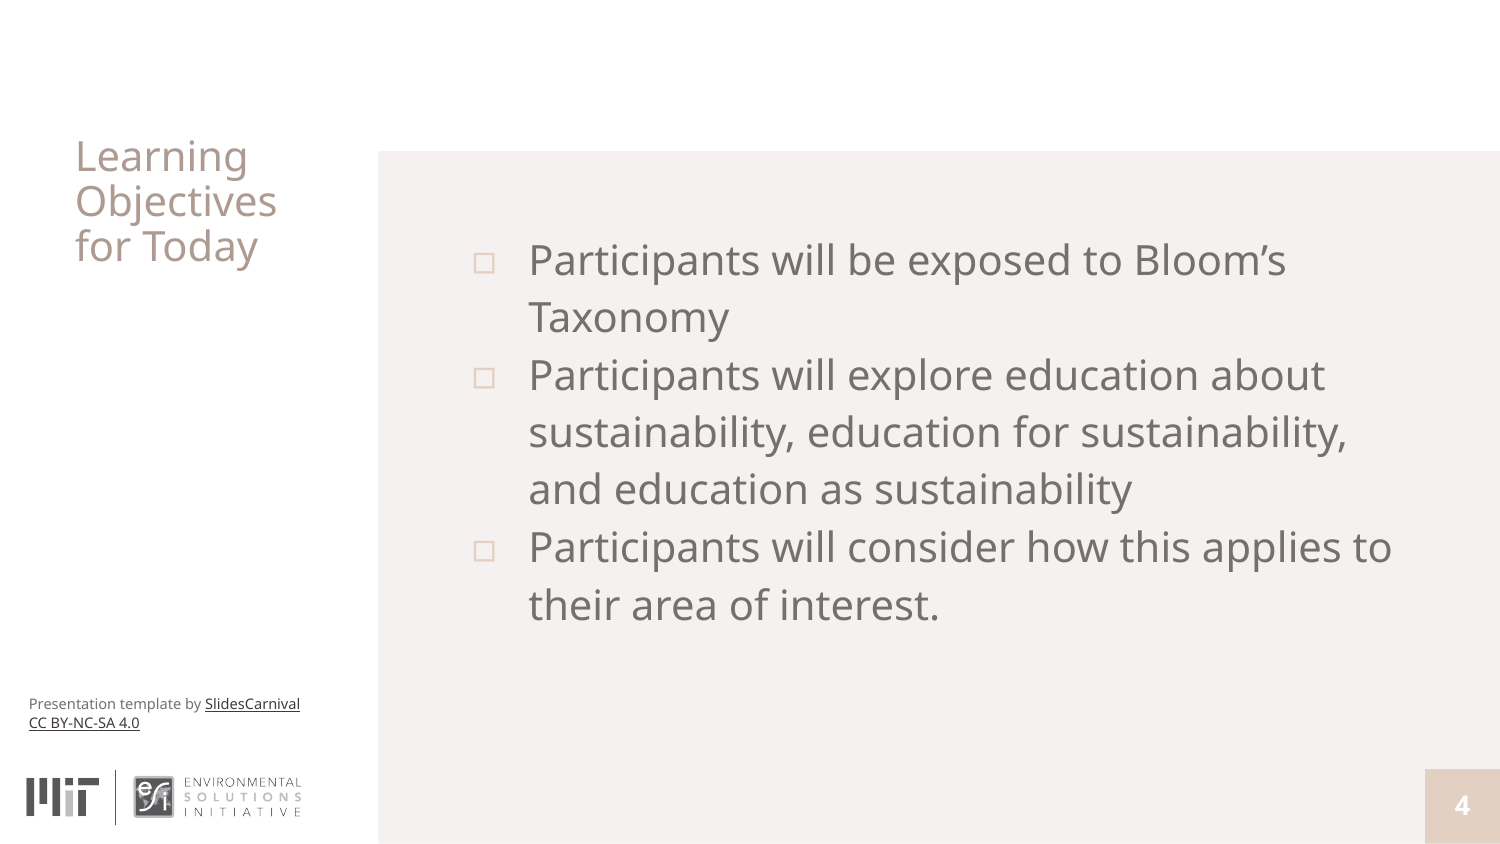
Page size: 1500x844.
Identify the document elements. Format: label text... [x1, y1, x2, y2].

title Learning Objectives for Today [74, 135, 342, 769]
slide_number 4 [1425, 769, 1500, 844]
list Participants will be exposed to Bloom’s Taxonomy Participants will explore education about sustainability, education for sustainability, and education as sustainability Participants will consider how this applies to their area of interest. [453, 225, 1426, 769]
picture [13, 757, 314, 835]
